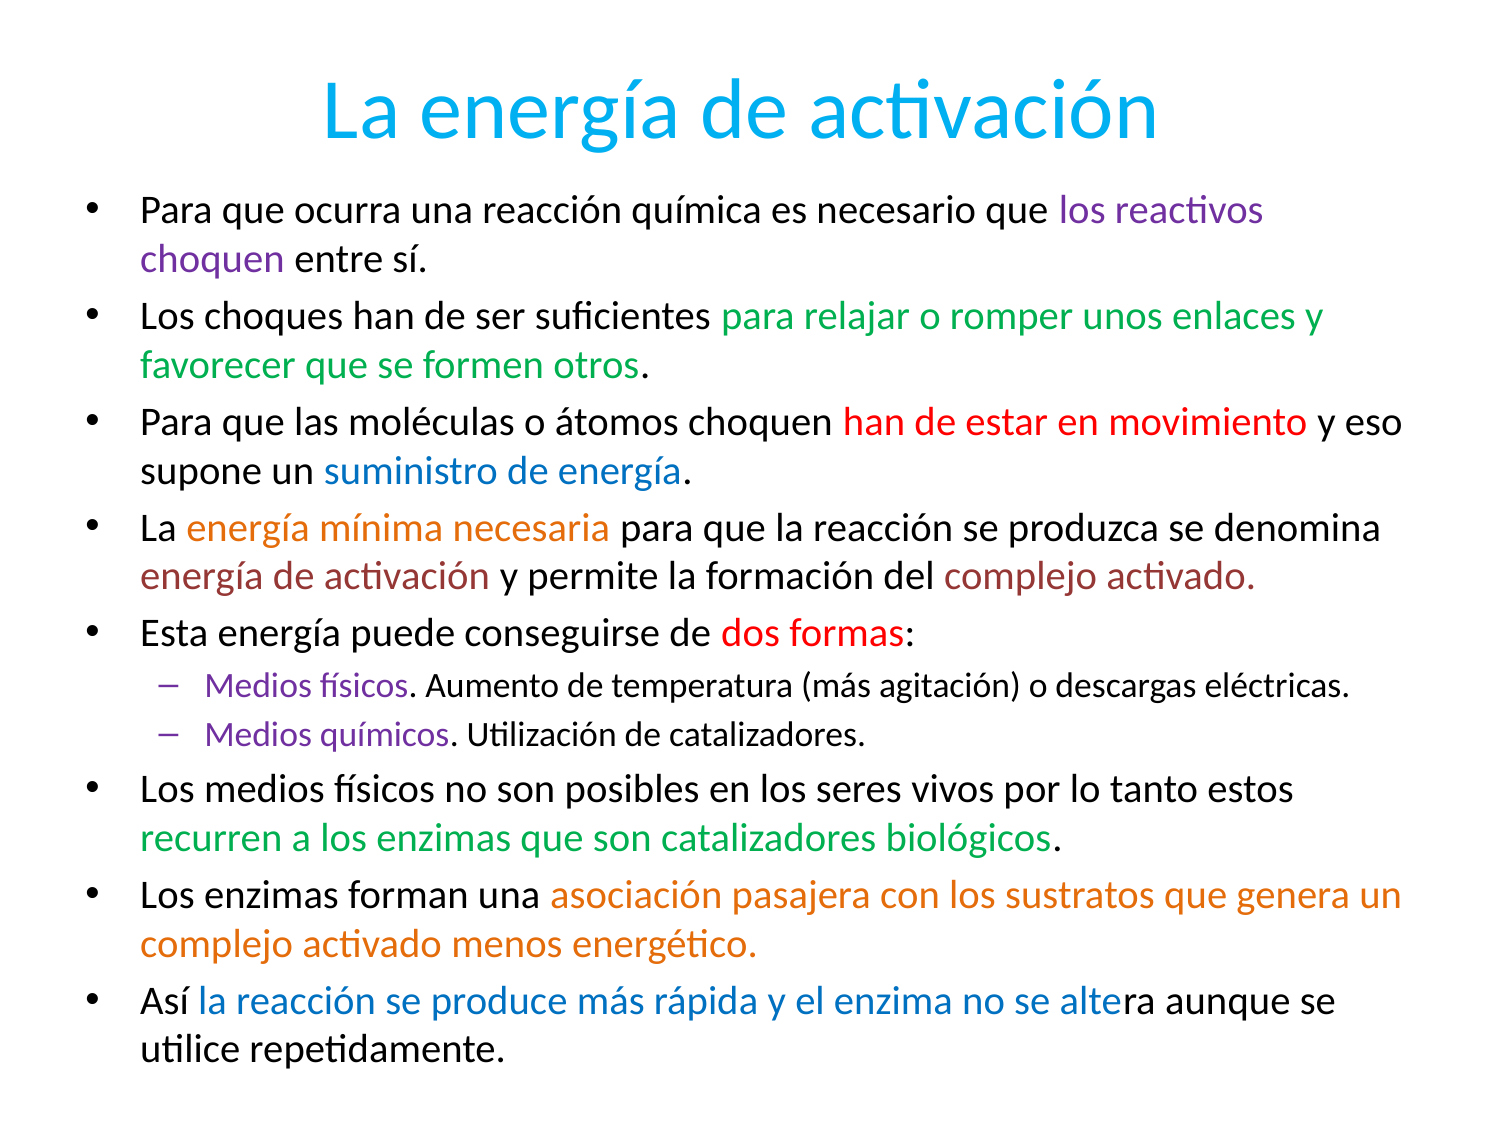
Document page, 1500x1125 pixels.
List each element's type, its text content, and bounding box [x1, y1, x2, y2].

title La energía de activación [58, 45, 1425, 164]
list Para que ocurra una reacción química es necesario que los reactivos choquen entre sí. Los choques han de ser suficientes para relajar o romper unos enlaces y favorecer que se formen otros. Para que las moléculas o átomos choquen han de estar en movimiento y eso supone un suministro de energía. La energía mínima necesaria para que la reacción se produzca se denomina energía de activación y permite la formación del complejo activado. Esta energía puede conseguirse de dos formas: Medios físicos. Aumento de temperatura (más agitación) o descargas eléctricas. Medios químicos. Utilización de catalizadores. Los medios físicos no son posibles en los seres vivos por lo tanto estos recurren a los enzimas que son catalizadores biológicos. Los enzimas forman una asociación pasajera con los sustratos que genera un complejo activado menos energético. Así la reacción se produce más rápida y el enzima no se altera aunque se utilice repetidamente. [70, 175, 1425, 1102]
